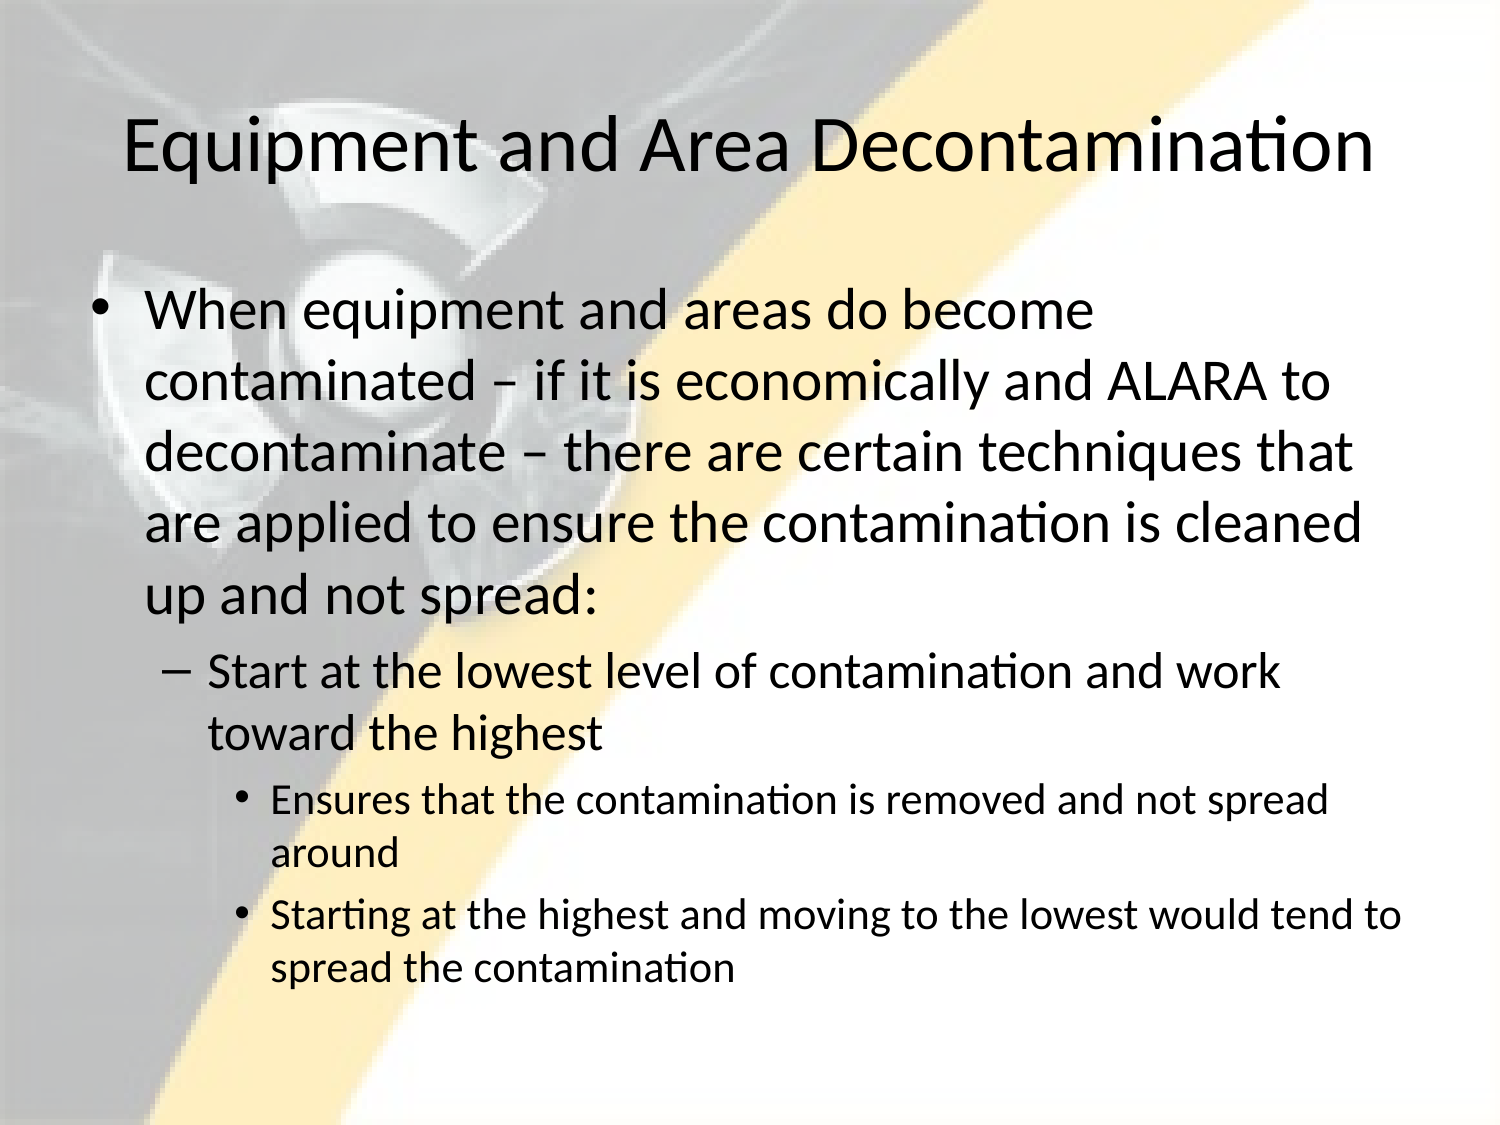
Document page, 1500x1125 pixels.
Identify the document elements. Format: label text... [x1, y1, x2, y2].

list When equipment and areas do become contaminated – if it is economically and ALARA to decontaminate – there are certain techniques that are applied to ensure the contamination is cleaned up and not spread: Start at the lowest level of contamination and work toward the highest Ensures that the contamination is removed and not spread around Starting at the highest and moving to the lowest would tend to spread the contamination [75, 262, 1425, 1005]
title Equipment and Area Decontamination [75, 45, 1425, 233]
